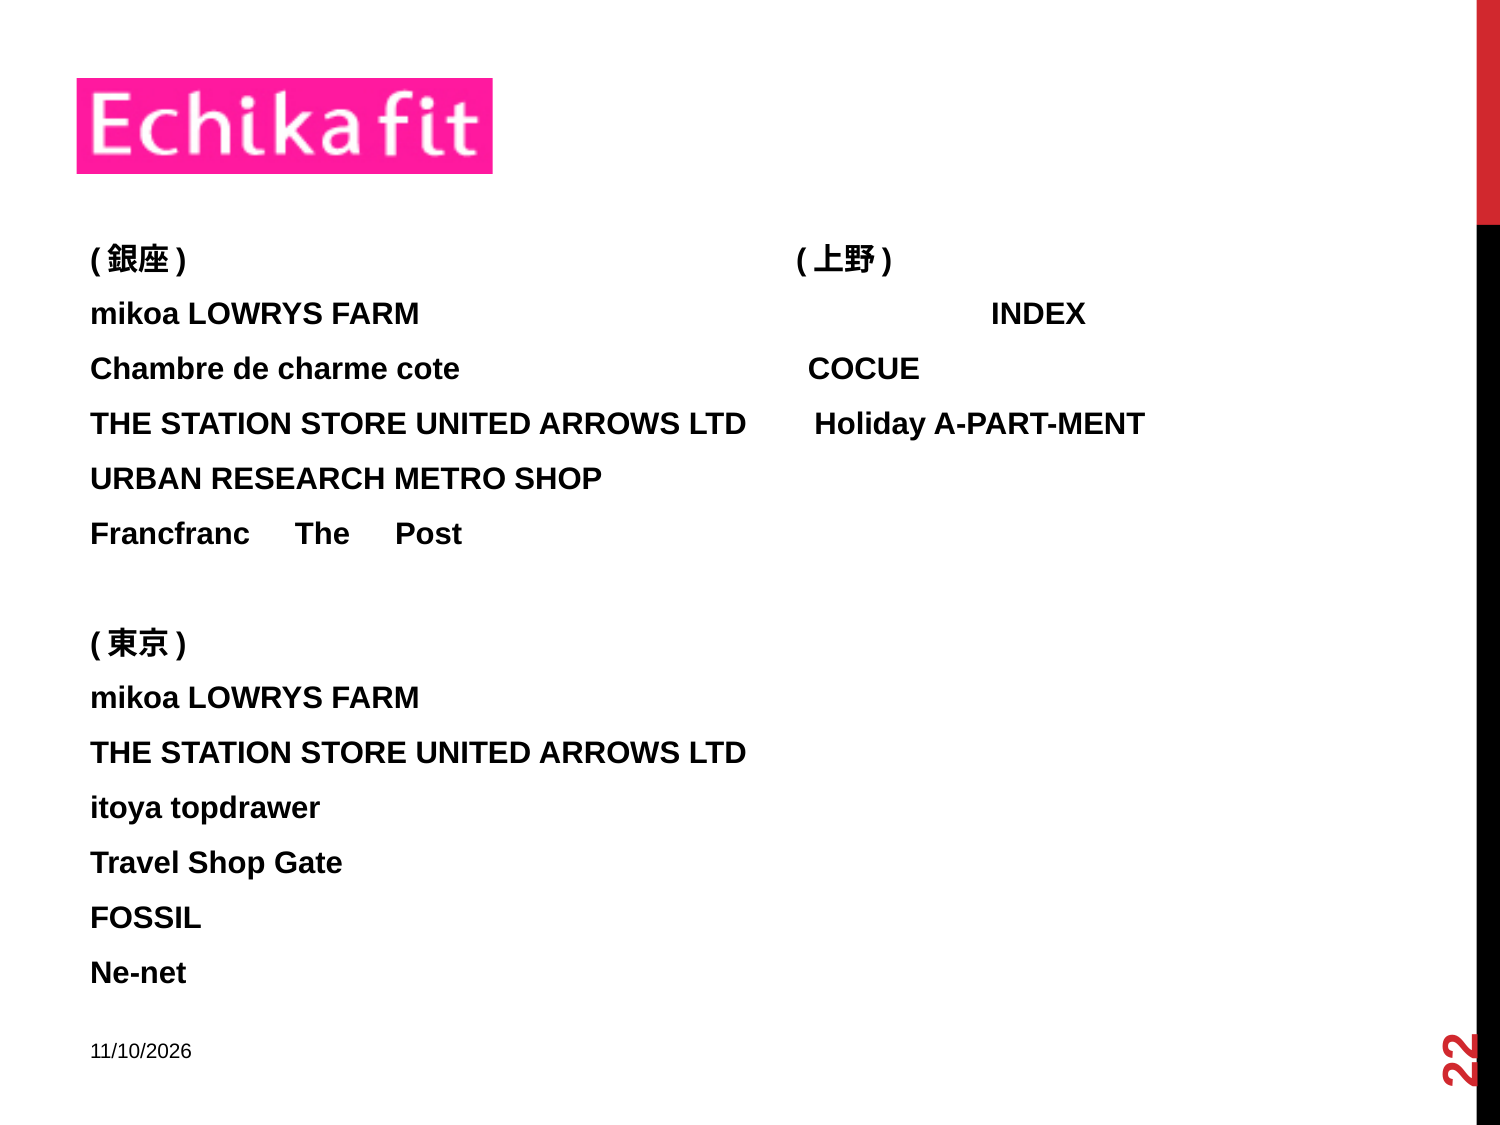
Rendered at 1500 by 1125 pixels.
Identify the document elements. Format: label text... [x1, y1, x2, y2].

slide_number 22 [1427, 887, 1488, 1104]
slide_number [75, 1012, 638, 1063]
picture [76, 77, 494, 176]
list (銀座) (上野) mikoa LOWRYS FARM INDEX Chambre de charme cote COCUE THE STATION STORE UNITED ARROWS LTD Holiday A-PART-MENT URBAN RESEARCH METRO SHOP Francfranc The Post (東京) mikoa LOWRYS FARM THE STATION STORE UNITED ARROWS LTD itoya topdrawer Travel Shop Gate FOSSIL Ne-net [75, 231, 1412, 1005]
title [75, 25, 1025, 231]
